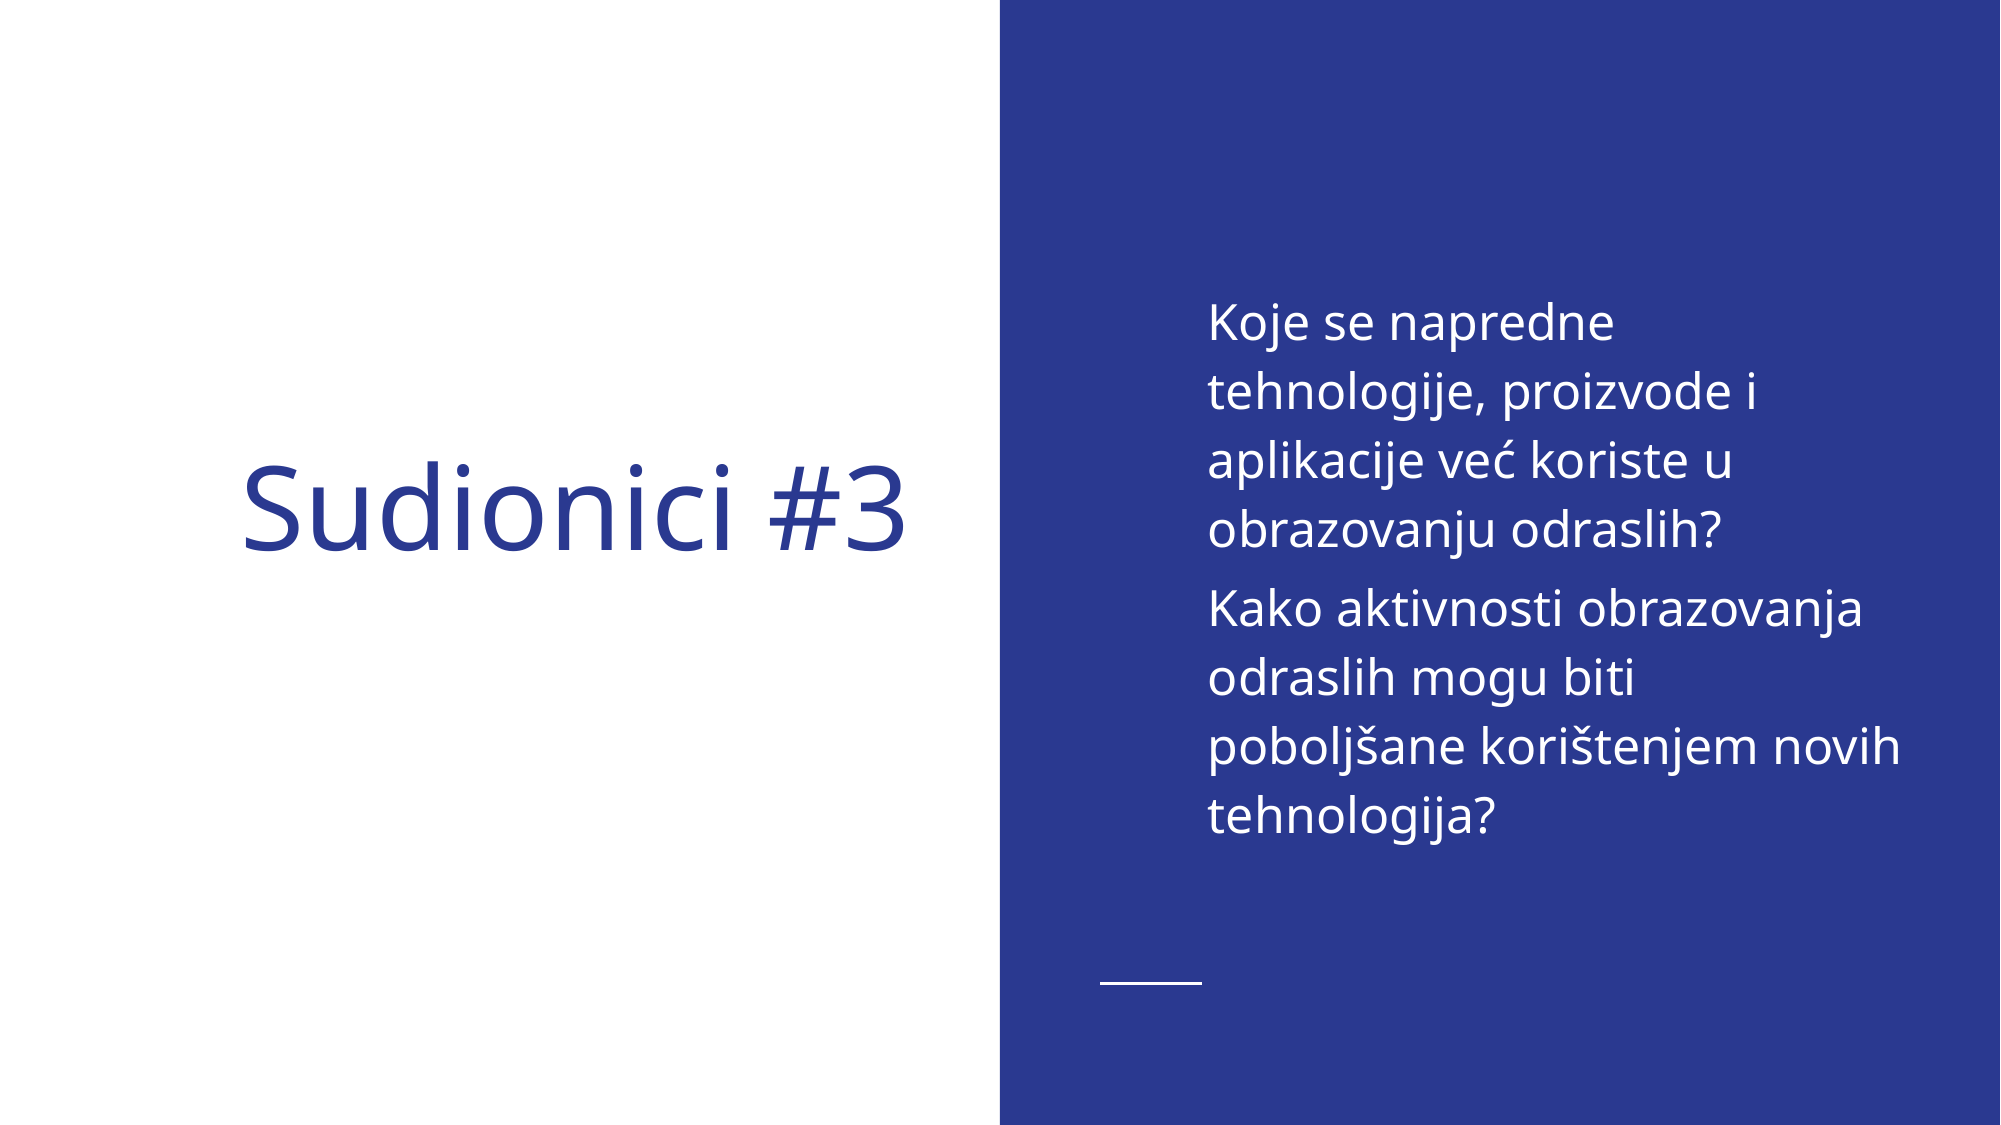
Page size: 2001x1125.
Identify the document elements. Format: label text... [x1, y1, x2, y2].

list Koje se napredne tehnologije, proizvode i aplikacije već koriste u obrazovanju odraslih? Kako aktivnosti obrazovanja odraslih mogu biti poboljšane korištenjem novih tehnologija? [1080, 158, 1920, 967]
title Sudionici #3 [58, 251, 943, 594]
